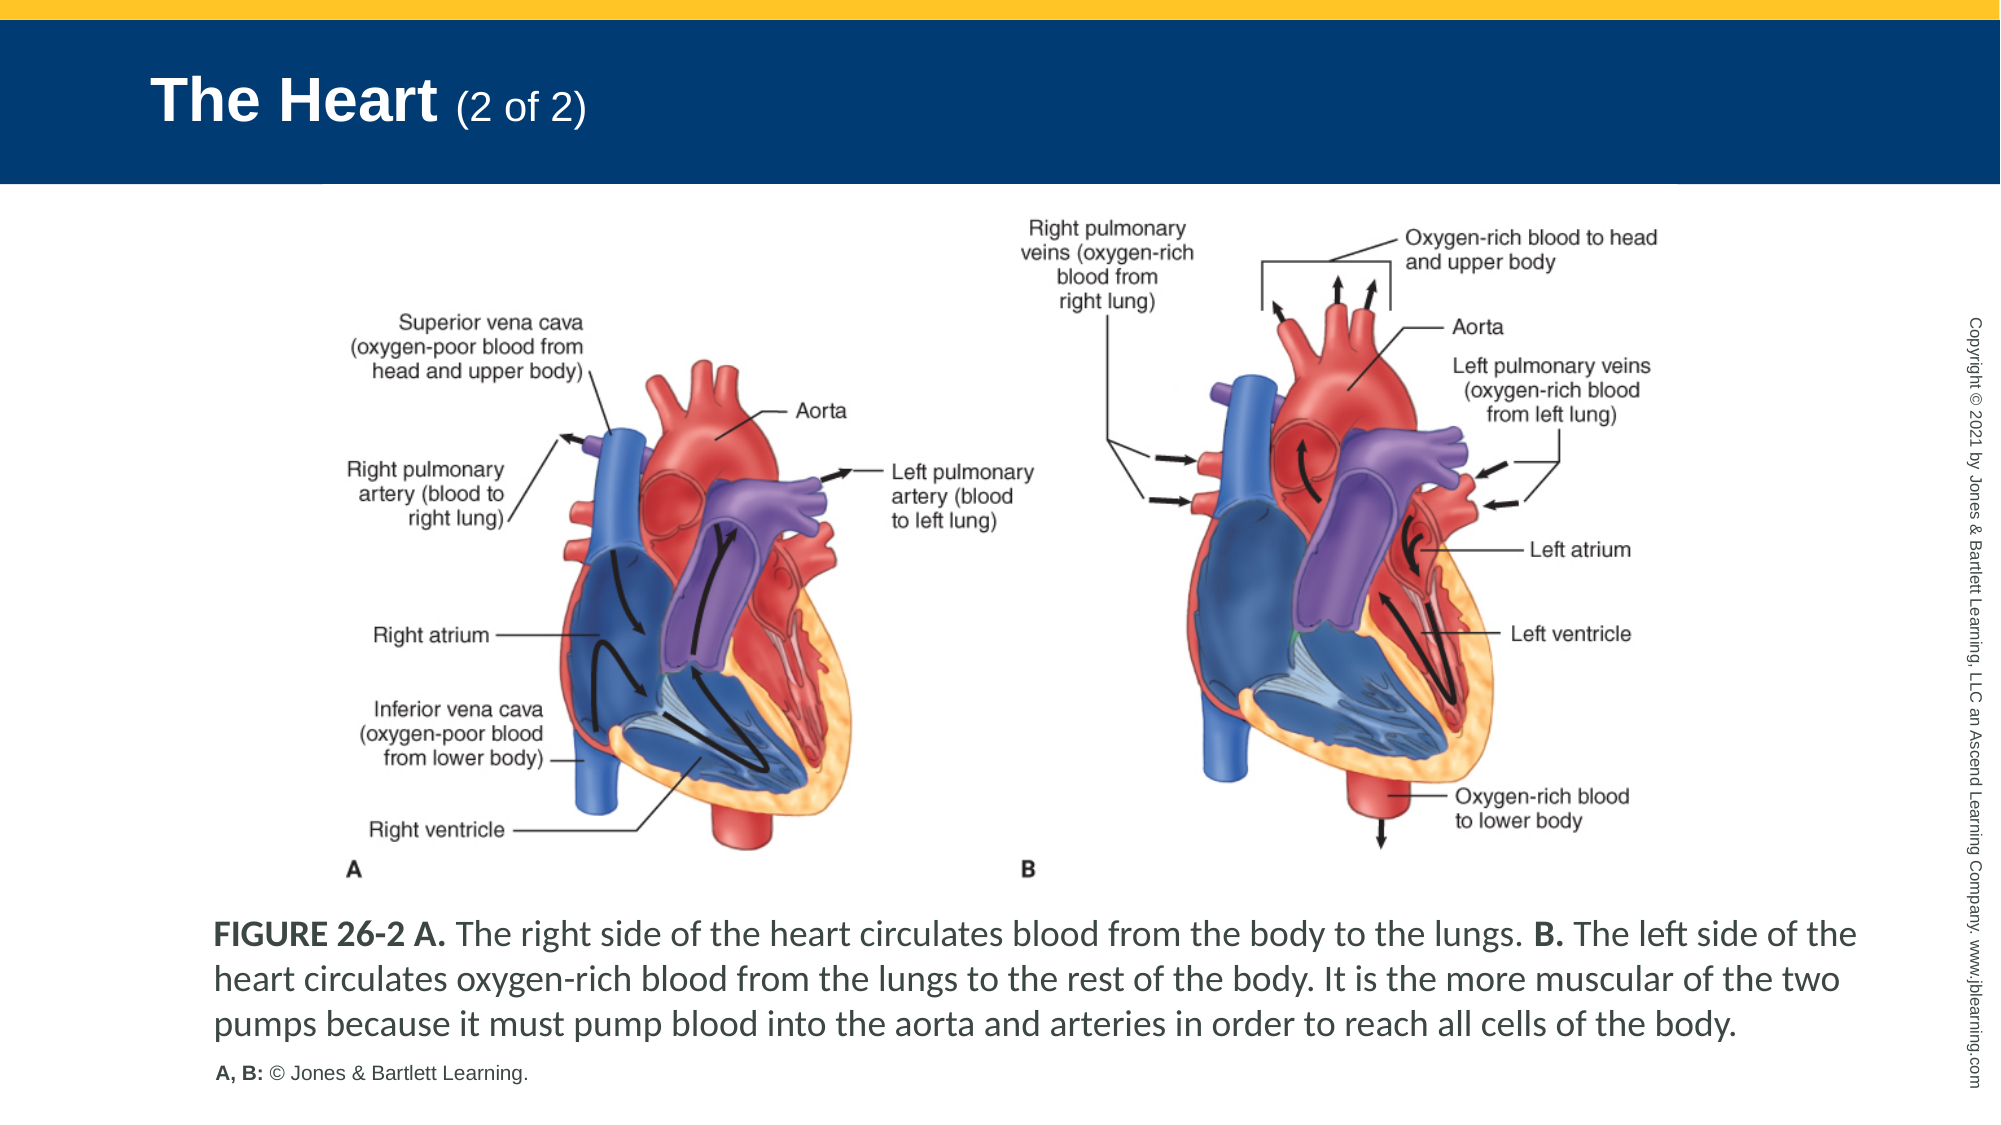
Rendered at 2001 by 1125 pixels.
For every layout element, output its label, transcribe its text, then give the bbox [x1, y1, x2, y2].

picture [323, 183, 1677, 895]
text_box FIGURE 26-2 A. The right side of the heart circulates blood from the body to the lungs. B. The left side of the heart circulates oxygen-rich blood from the lungs to the rest of the body. It is the more muscular of the two pumps because it must pump blood into the aorta and arteries in order to reach all cells of the body. [198, 901, 1880, 1052]
text_box A, B: © Jones & Bartlett Learning. [200, 1052, 544, 1092]
title The Heart (2 of 2) [0, 19, 2000, 185]
